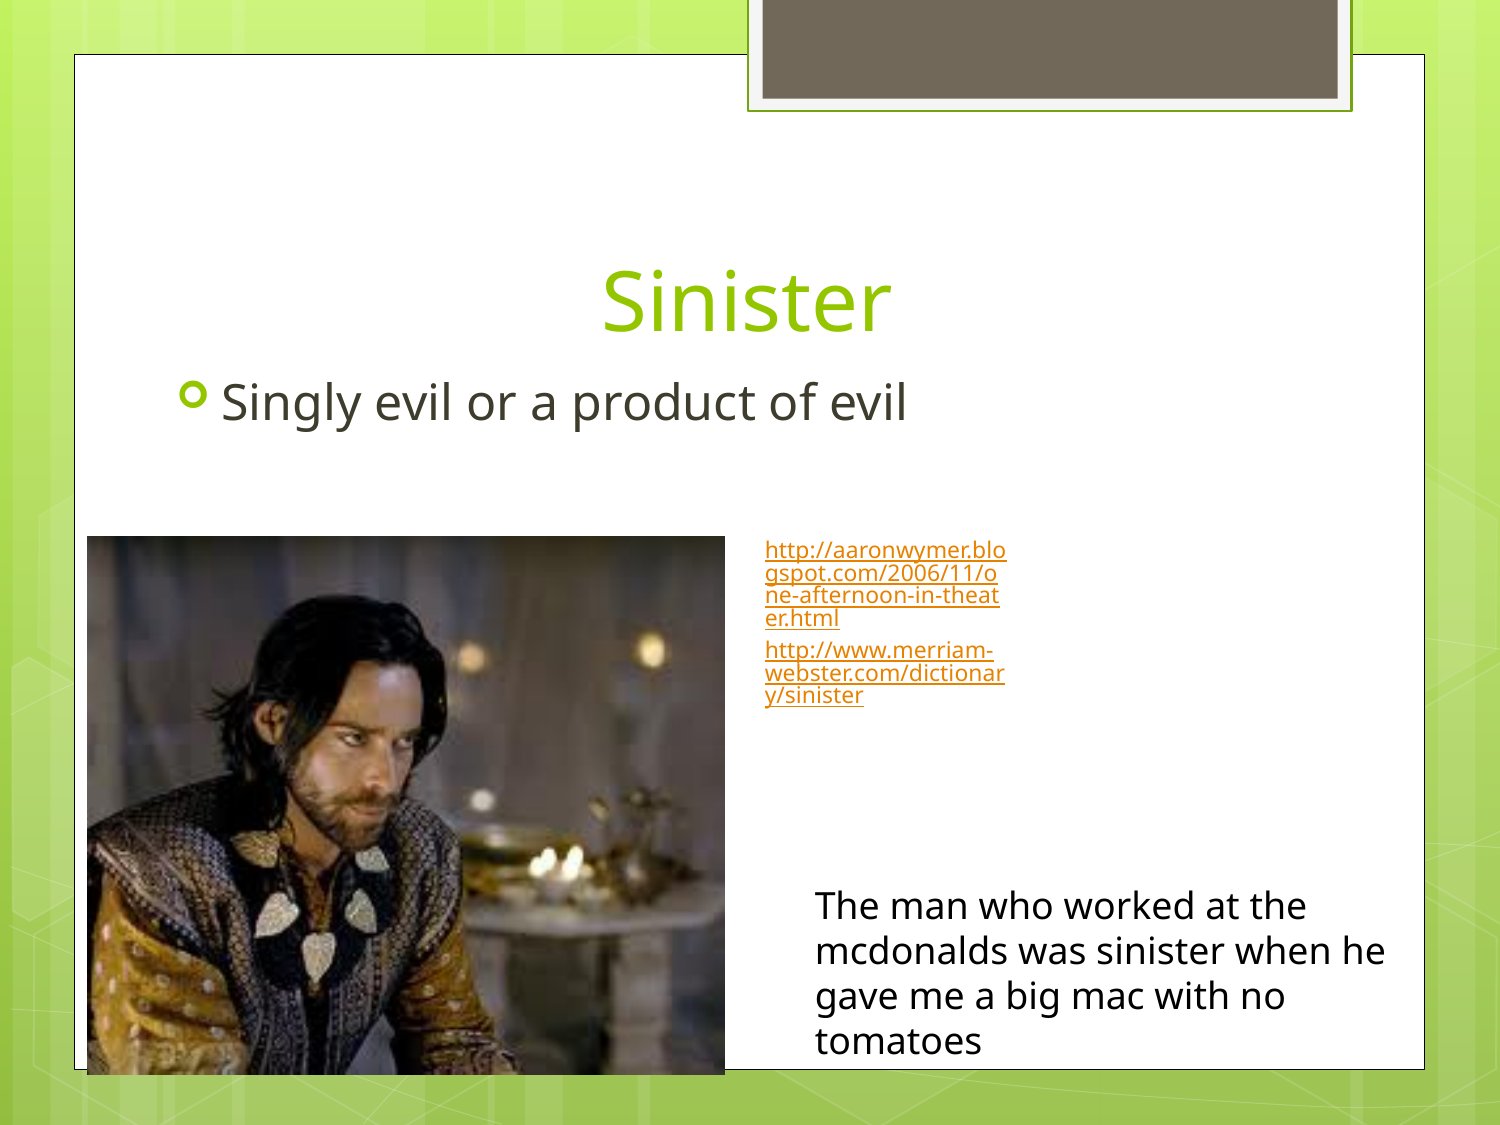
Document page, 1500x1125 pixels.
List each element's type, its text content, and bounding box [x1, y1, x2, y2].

picture [87, 535, 726, 1075]
text_box The man who worked at the mcdonalds was sinister when he gave me a big mac with no tomatoes [800, 874, 1425, 1070]
text_box http://aaronwymer.blogspot.com/2006/11/one-afternoon-in-theater.html http://www.merriam-webster.com/dictionary/sinister [750, 527, 1025, 633]
list Singly evil or a product of evil [150, 362, 975, 450]
title Sinister [171, 168, 1324, 357]
